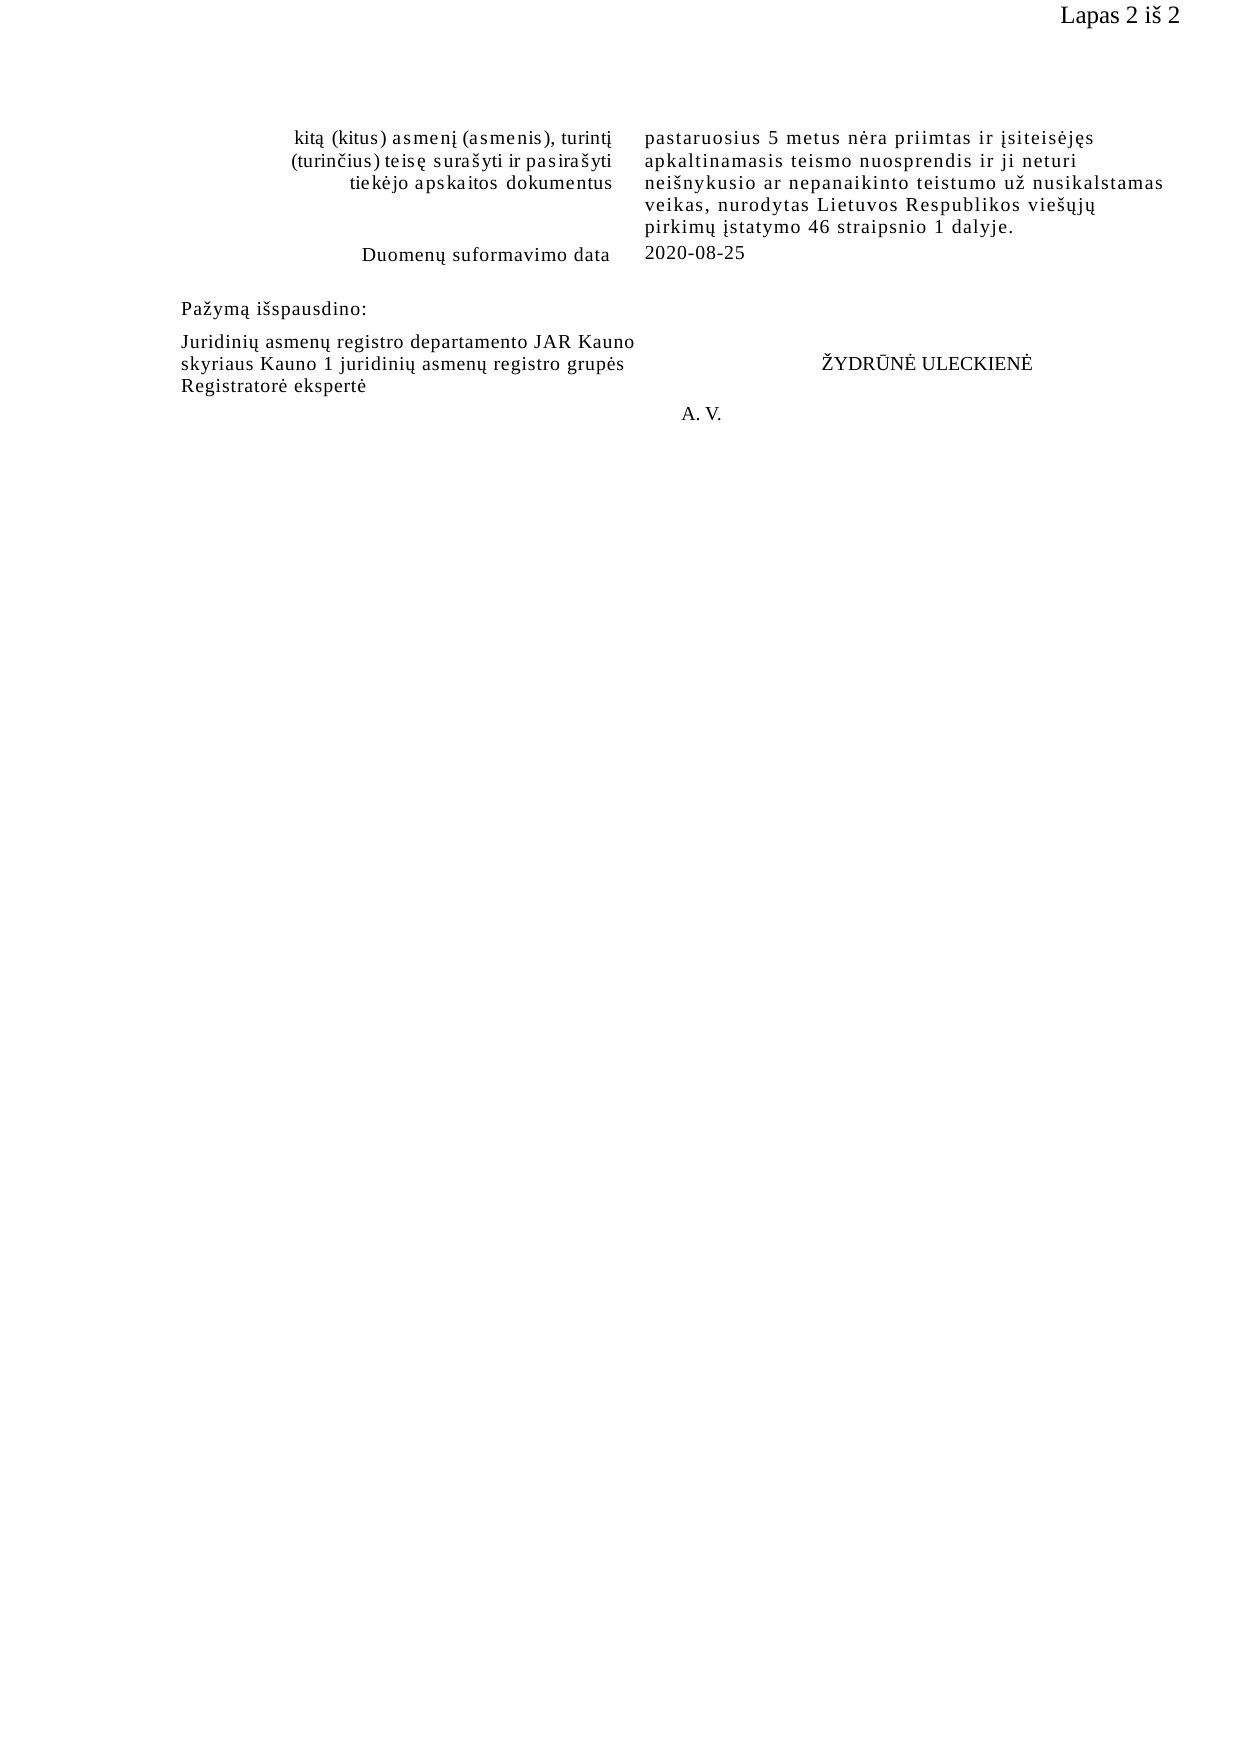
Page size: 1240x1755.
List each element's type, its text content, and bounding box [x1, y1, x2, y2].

text_box ŽYDRŪNĖ ULECKIENĖ [819, 350, 1042, 375]
text_box Lapas 2 iš 2 [1058, 0, 1187, 30]
text_box pastaruosius 5 metus nėra priimtas ir įsiteisėjęs apkaltinamasis teismo nuosprendis ir ji neturi neišnykusio ar nepanaikinto teistumo už nusikalstamas veikas, nurodytas Lietuvos Respublikos viešųjų pirkimų įstatymo 46 straipsnio 1 dalyje. 2020-08-25 [642, 125, 1175, 267]
text_box A. V. [679, 400, 730, 425]
text_box Duomenų suformavimo data [359, 242, 618, 267]
text_box Pažymą išspausdino: Juridinių asmenų registro departamento JAR Kauno skyriaus Kauno 1 juridinių asmenų registro grupės Registratorė ekspertė [179, 296, 642, 397]
text_box kitą (kitus) asmenį (asmenis), turintį (turinčius) teisę surašyti ir pasirašyti tiekėjo apskaitos dokumentus [203, 125, 615, 194]
